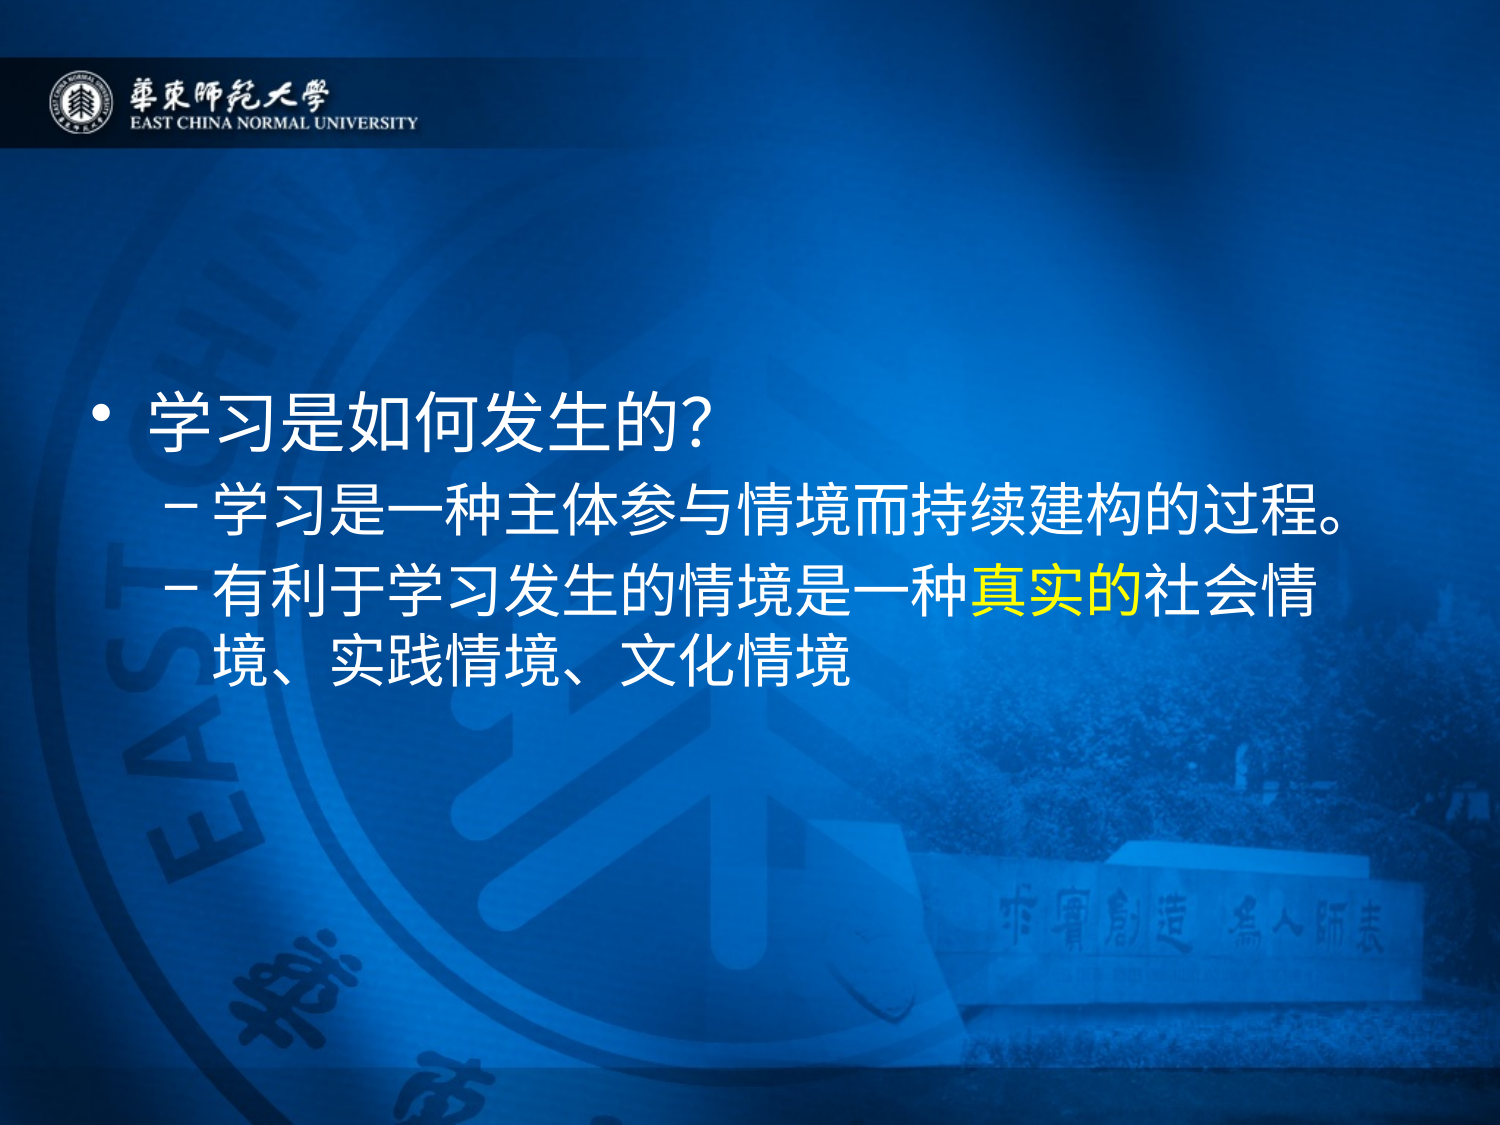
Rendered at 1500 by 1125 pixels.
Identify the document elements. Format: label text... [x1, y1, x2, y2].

list 学习是如何发生的？ 学习是一种主体参与情境而持续建构的过程。 有利于学习发生的情境是一种真实的社会情境、实践情境、文化情境 [74, 373, 1426, 1006]
picture [0, 0, 1500, 1125]
